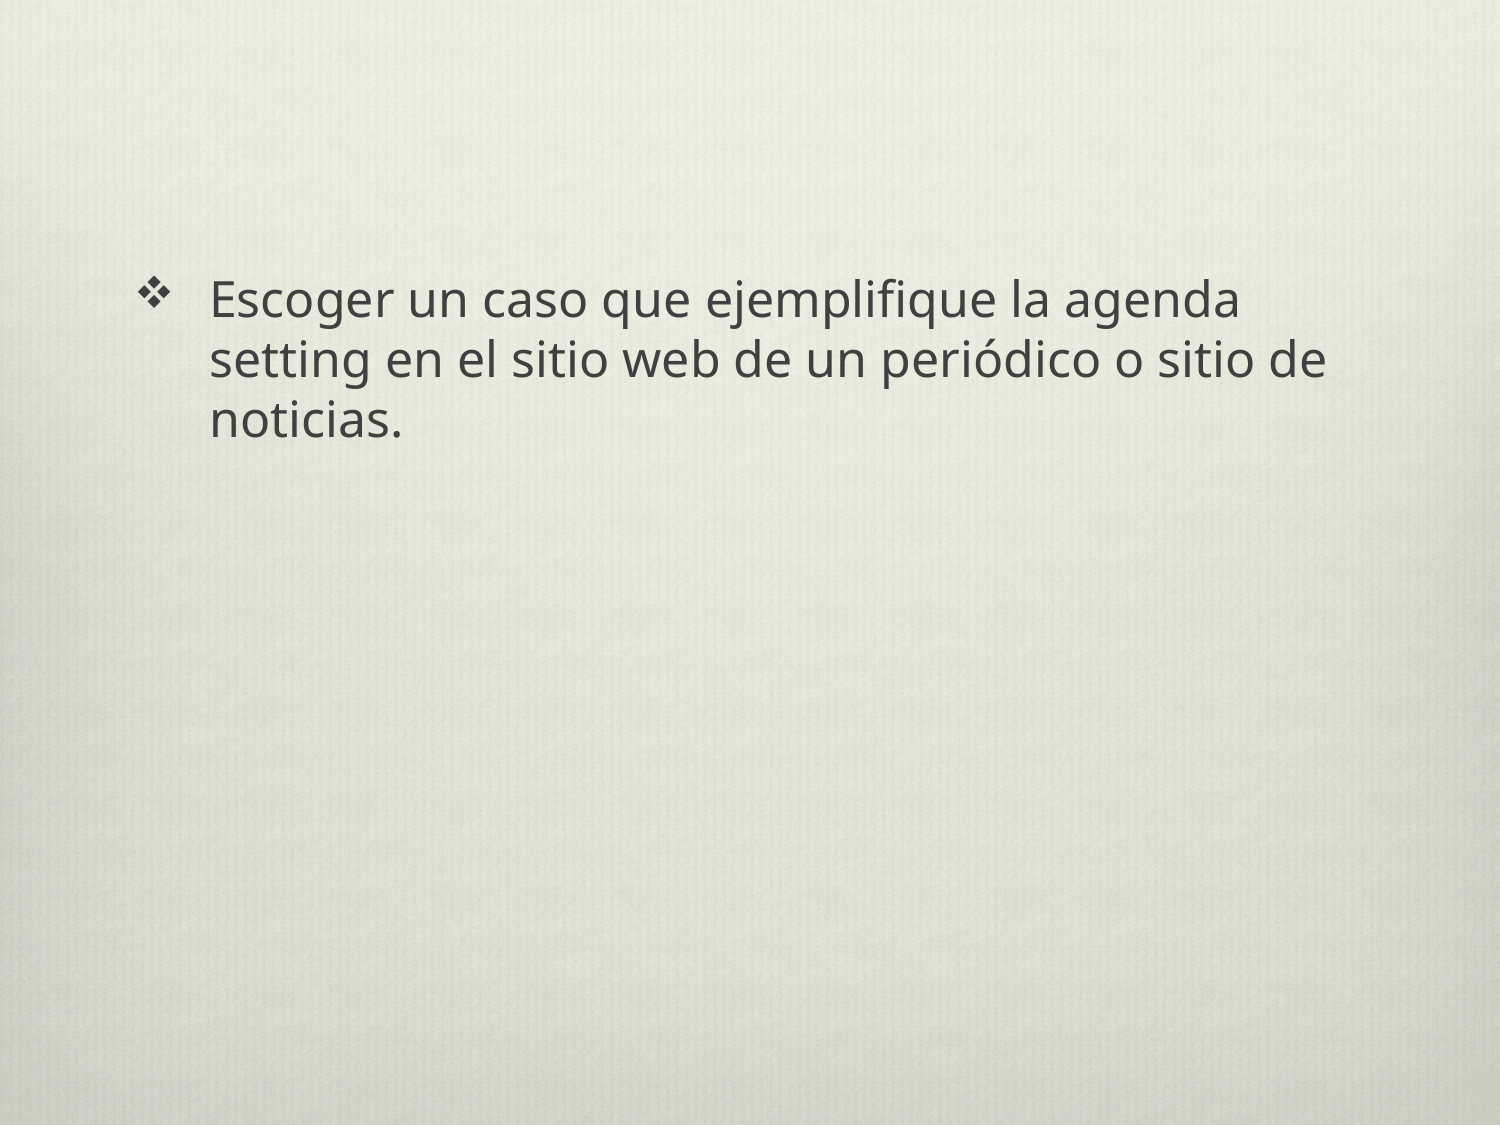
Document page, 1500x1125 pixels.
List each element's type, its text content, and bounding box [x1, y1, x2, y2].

list Escoger un caso que ejemplifique la agenda setting en el sitio web de un periódico o sitio de noticias. [119, 260, 1381, 1011]
